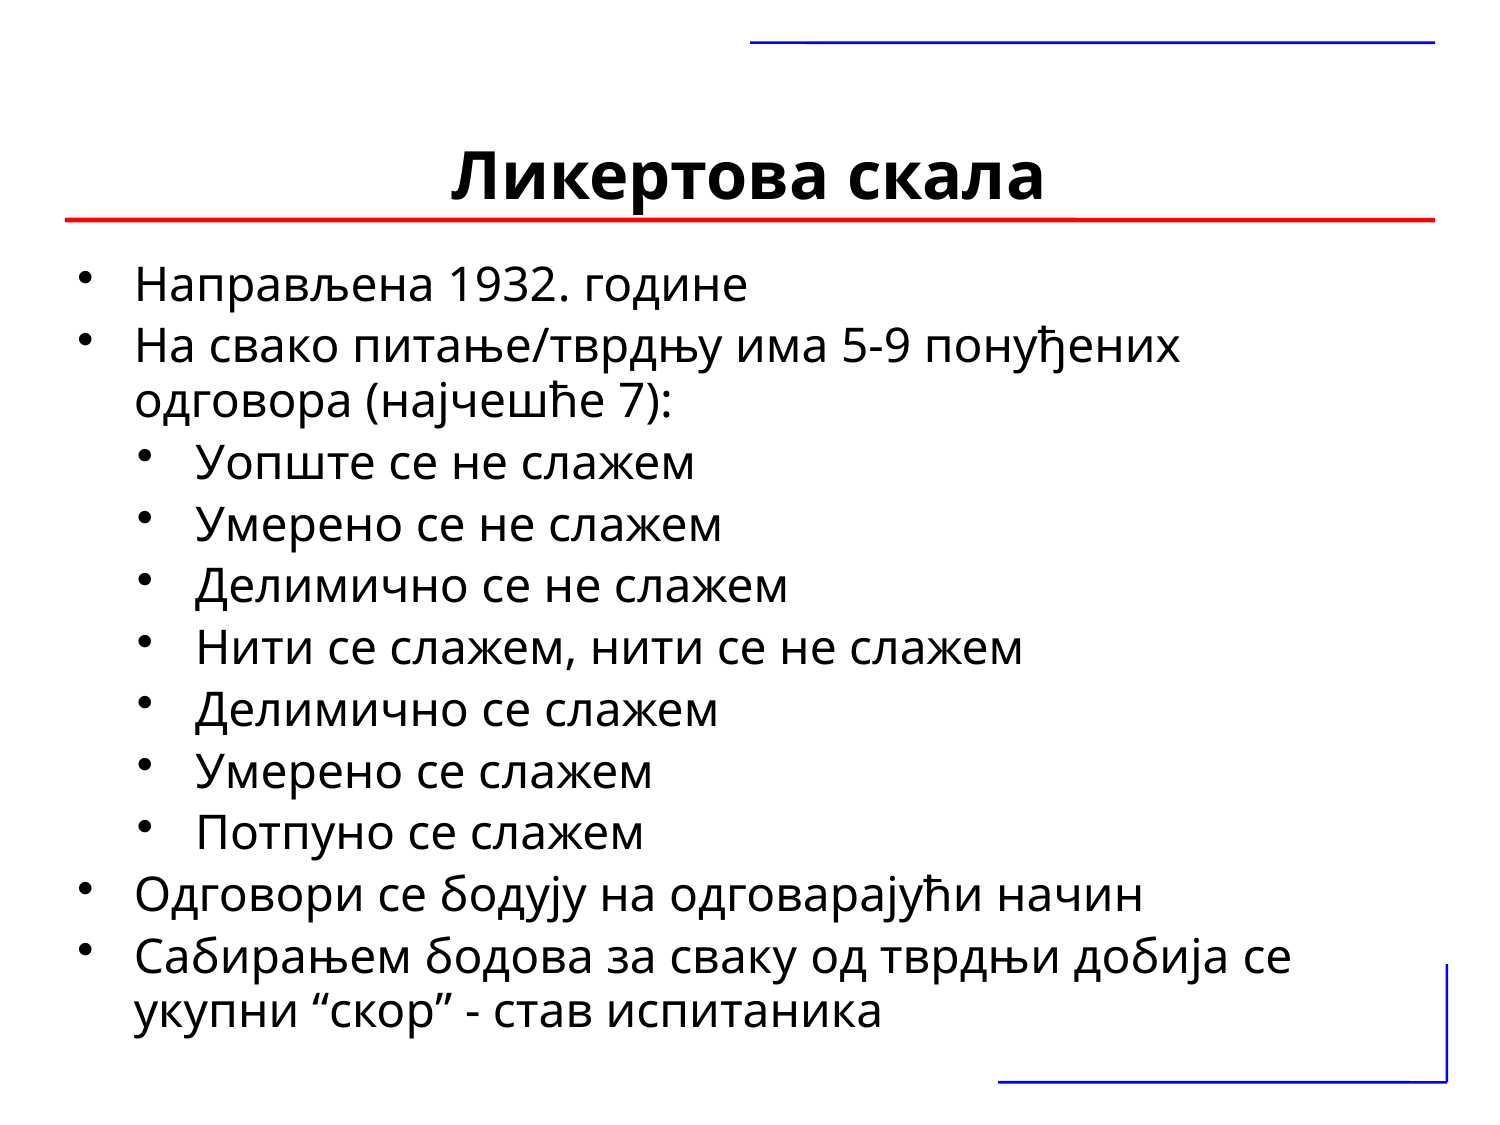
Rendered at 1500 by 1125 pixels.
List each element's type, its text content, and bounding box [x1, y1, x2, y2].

title Ликертова скала [74, 112, 1424, 233]
list Направљена 1932. године На свако питање/тврдњу има 5-9 понуђених одговора (најчешће 7): Уопште се не слажем Умерено се не слажем Делимично се не слажем Нити се слажем, нити се не слажем Делимично се слажем Умерено се слажем Потпуно се слажем Одговори се бодују на одговарајући начин Сабирањем бодова за сваку од тврдњи добија се укупни “скор” - став испитаника [62, 249, 1413, 1026]
